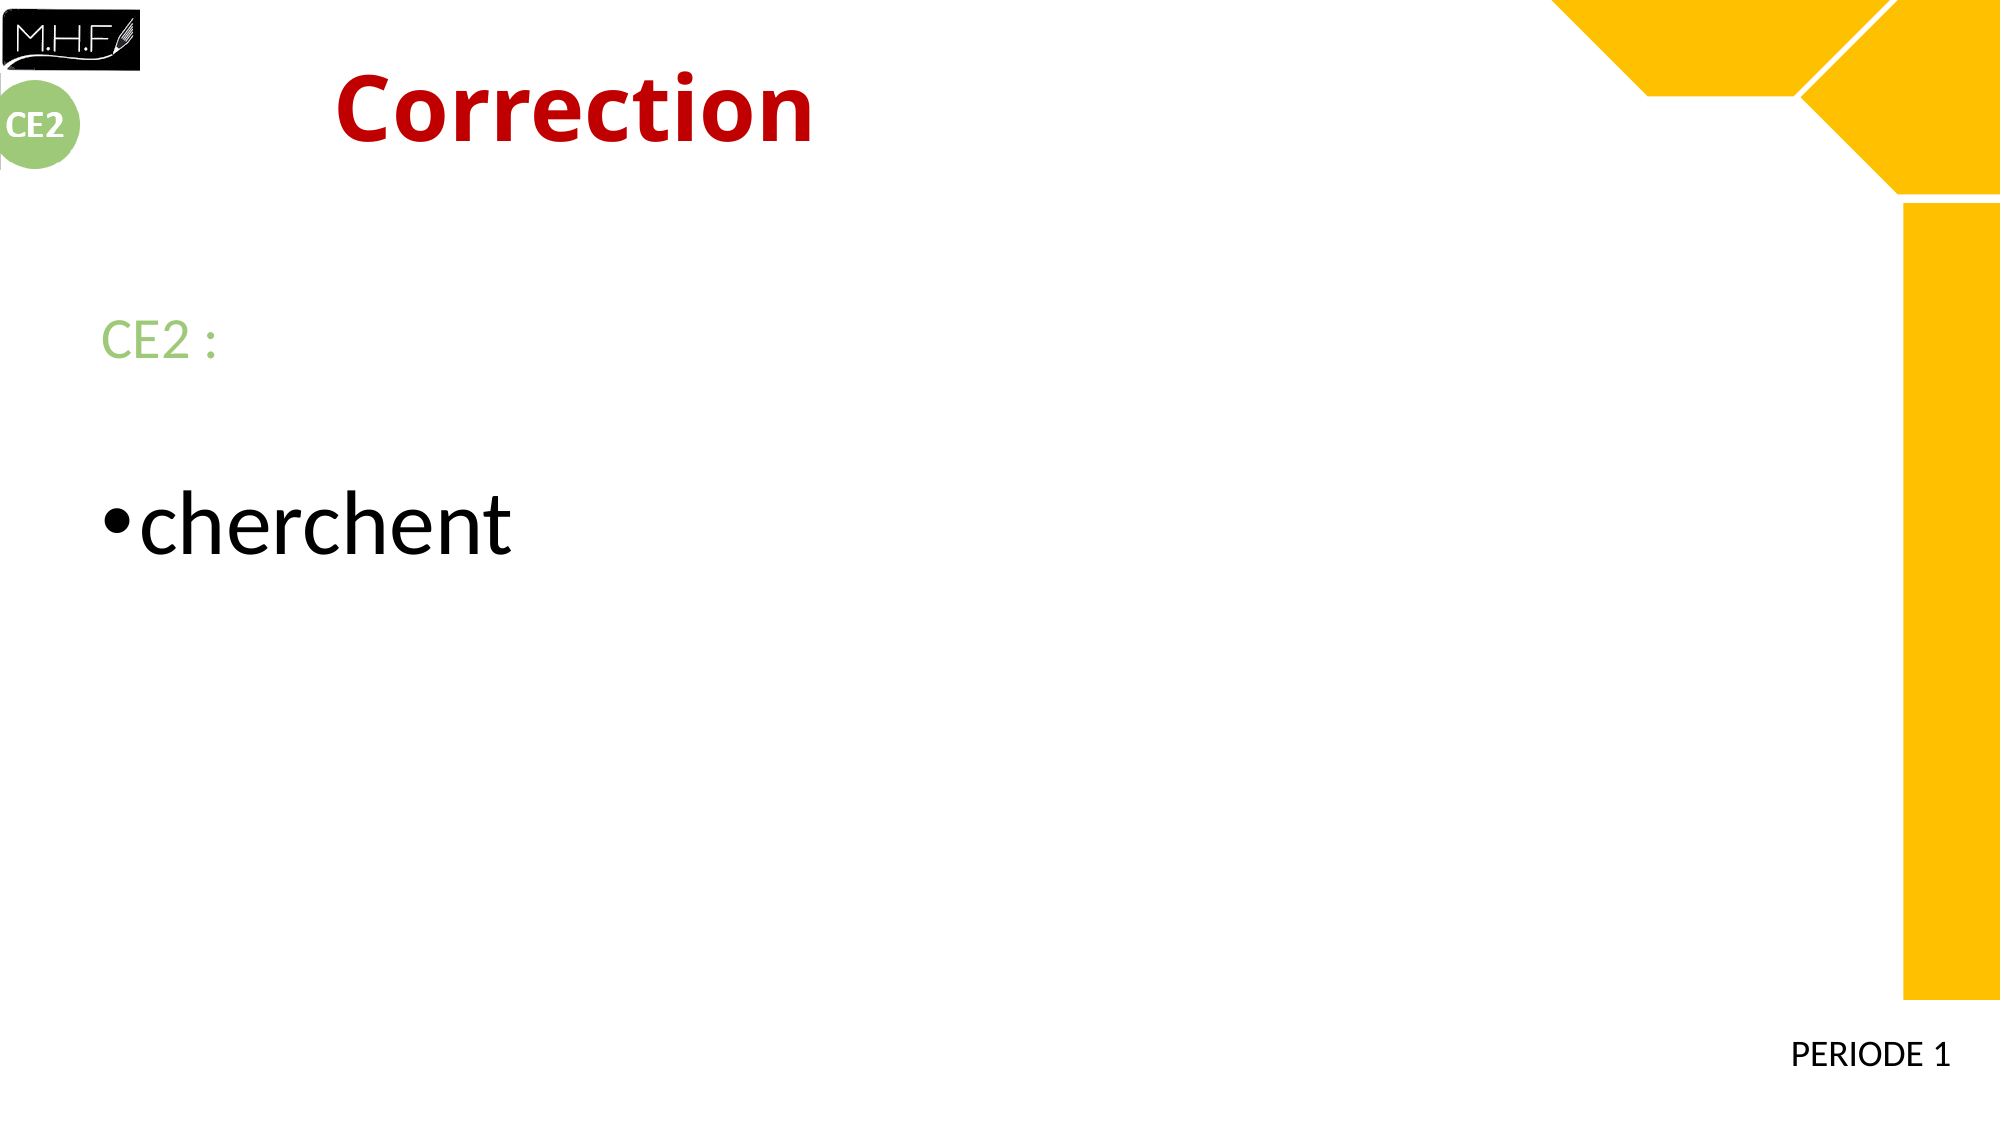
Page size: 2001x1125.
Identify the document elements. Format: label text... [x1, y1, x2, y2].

text_box [1799, 0, 2000, 196]
text_box [1549, 0, 1892, 98]
picture [0, 7, 140, 170]
list CE2 : cherchent [86, 300, 897, 1015]
title Correction [318, 3, 1865, 221]
text_box [1902, 202, 2000, 1001]
text_box PERIODE 1 [1362, 1021, 1967, 1125]
